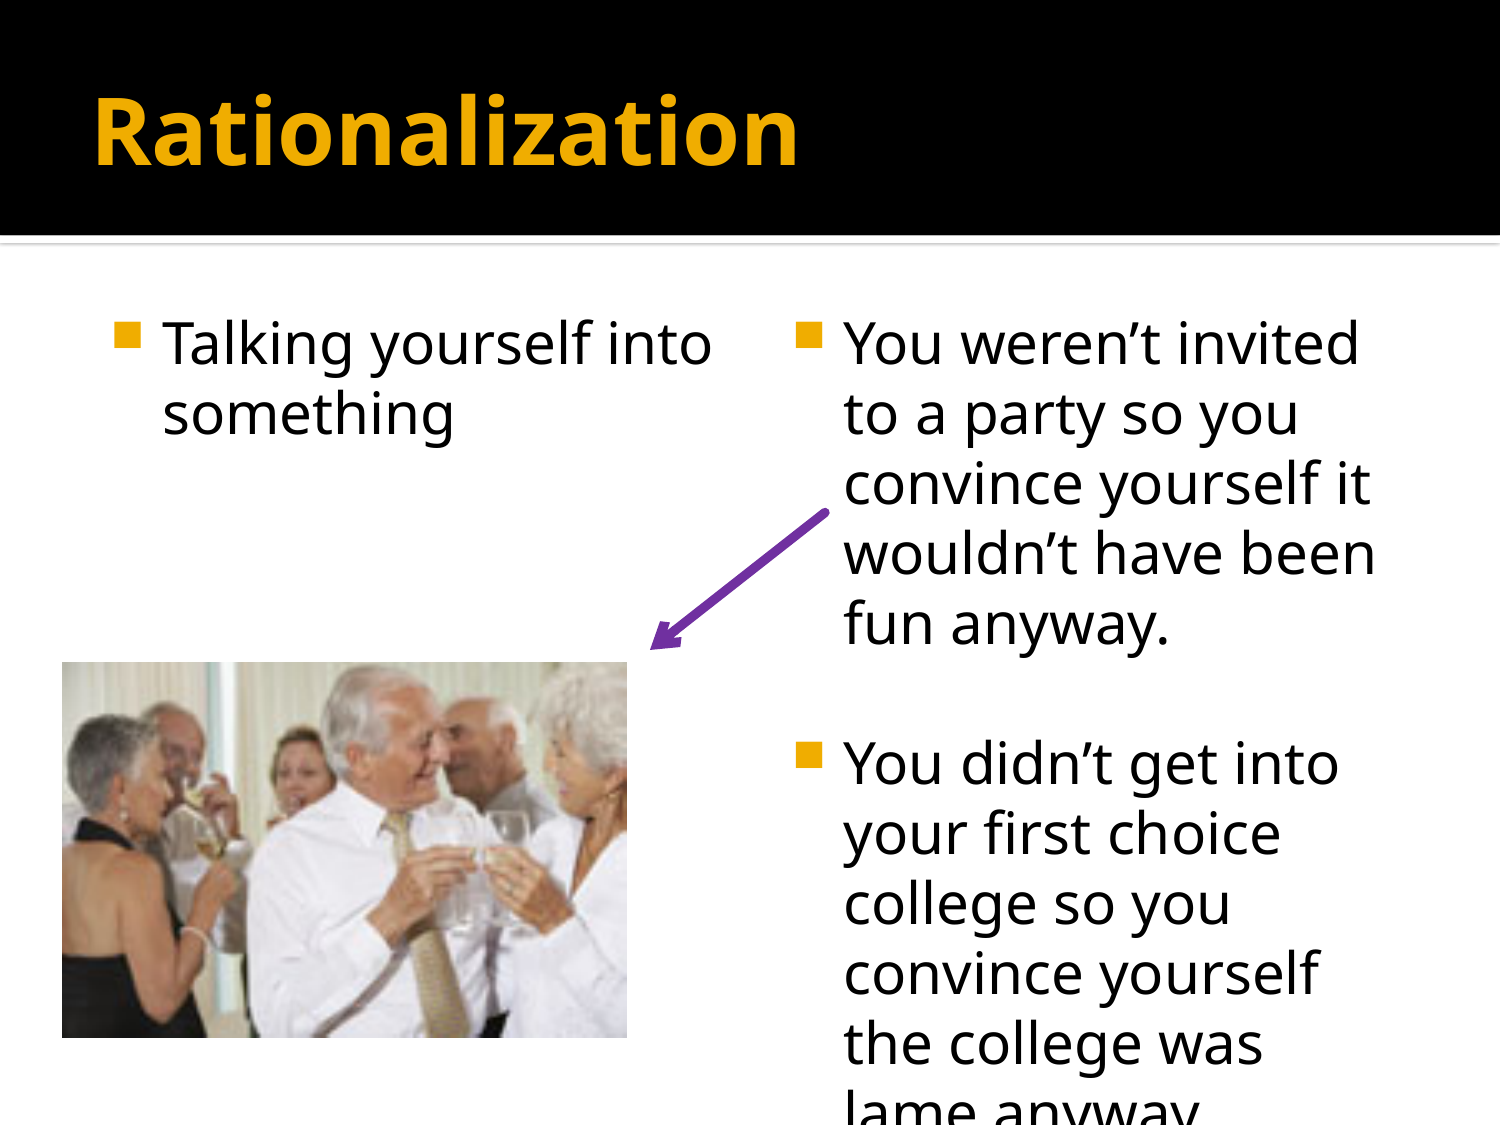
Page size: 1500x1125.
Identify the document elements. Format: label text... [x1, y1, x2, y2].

list Talking yourself into something [75, 291, 738, 1050]
title Rationalization [75, 24, 1425, 231]
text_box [649, 512, 825, 650]
picture [62, 662, 627, 1038]
list You weren’t invited to a party so you convince yourself it wouldn’t have been fun anyway. You didn’t get into your first choice college so you convince yourself the college was lame anyway. [762, 291, 1425, 1050]
